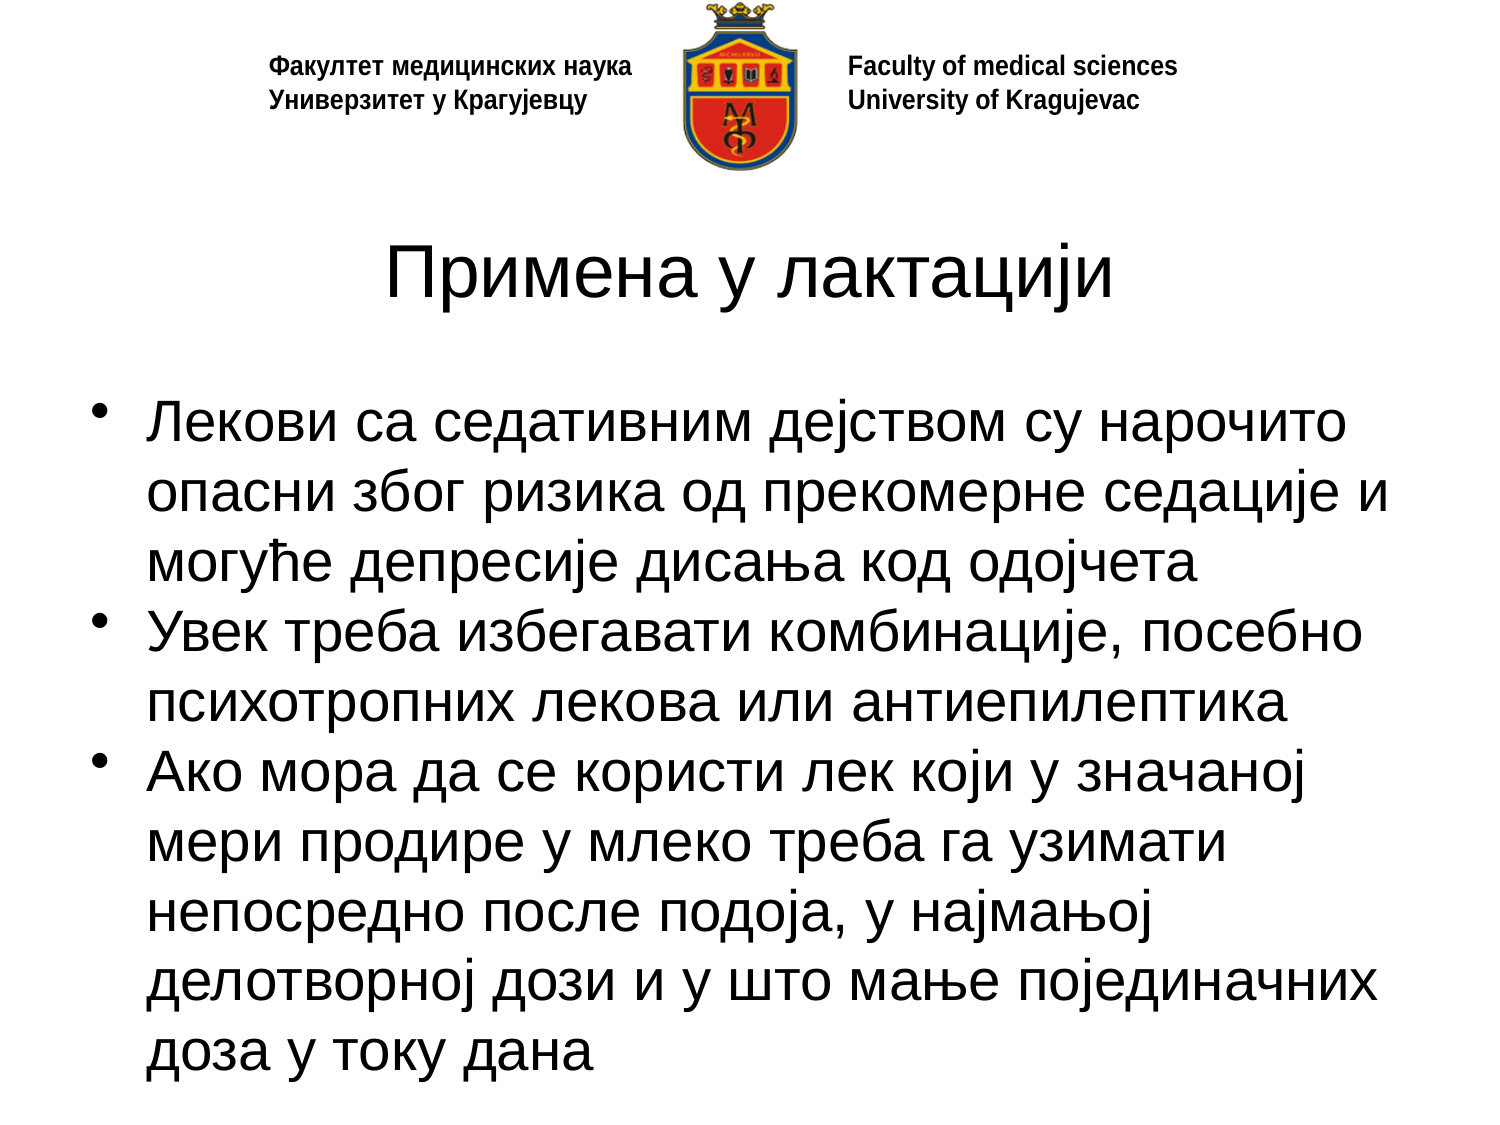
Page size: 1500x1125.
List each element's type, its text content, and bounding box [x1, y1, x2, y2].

list Лекови са седативним дејством су нарочито опасни због ризика од прекомерне седације и могуће депресије дисања код одојчета Увек треба избегавати комбинације, посебно психотропних лекова или антиепилептика Ако мора да се користи лек који у значаној мери продире у млеко треба га узимати непосредно после подоја, у најмањој делотворној дози и у што мање појединачних доза у току дана [74, 374, 1426, 1118]
title Примена у лактацији [74, 173, 1426, 362]
